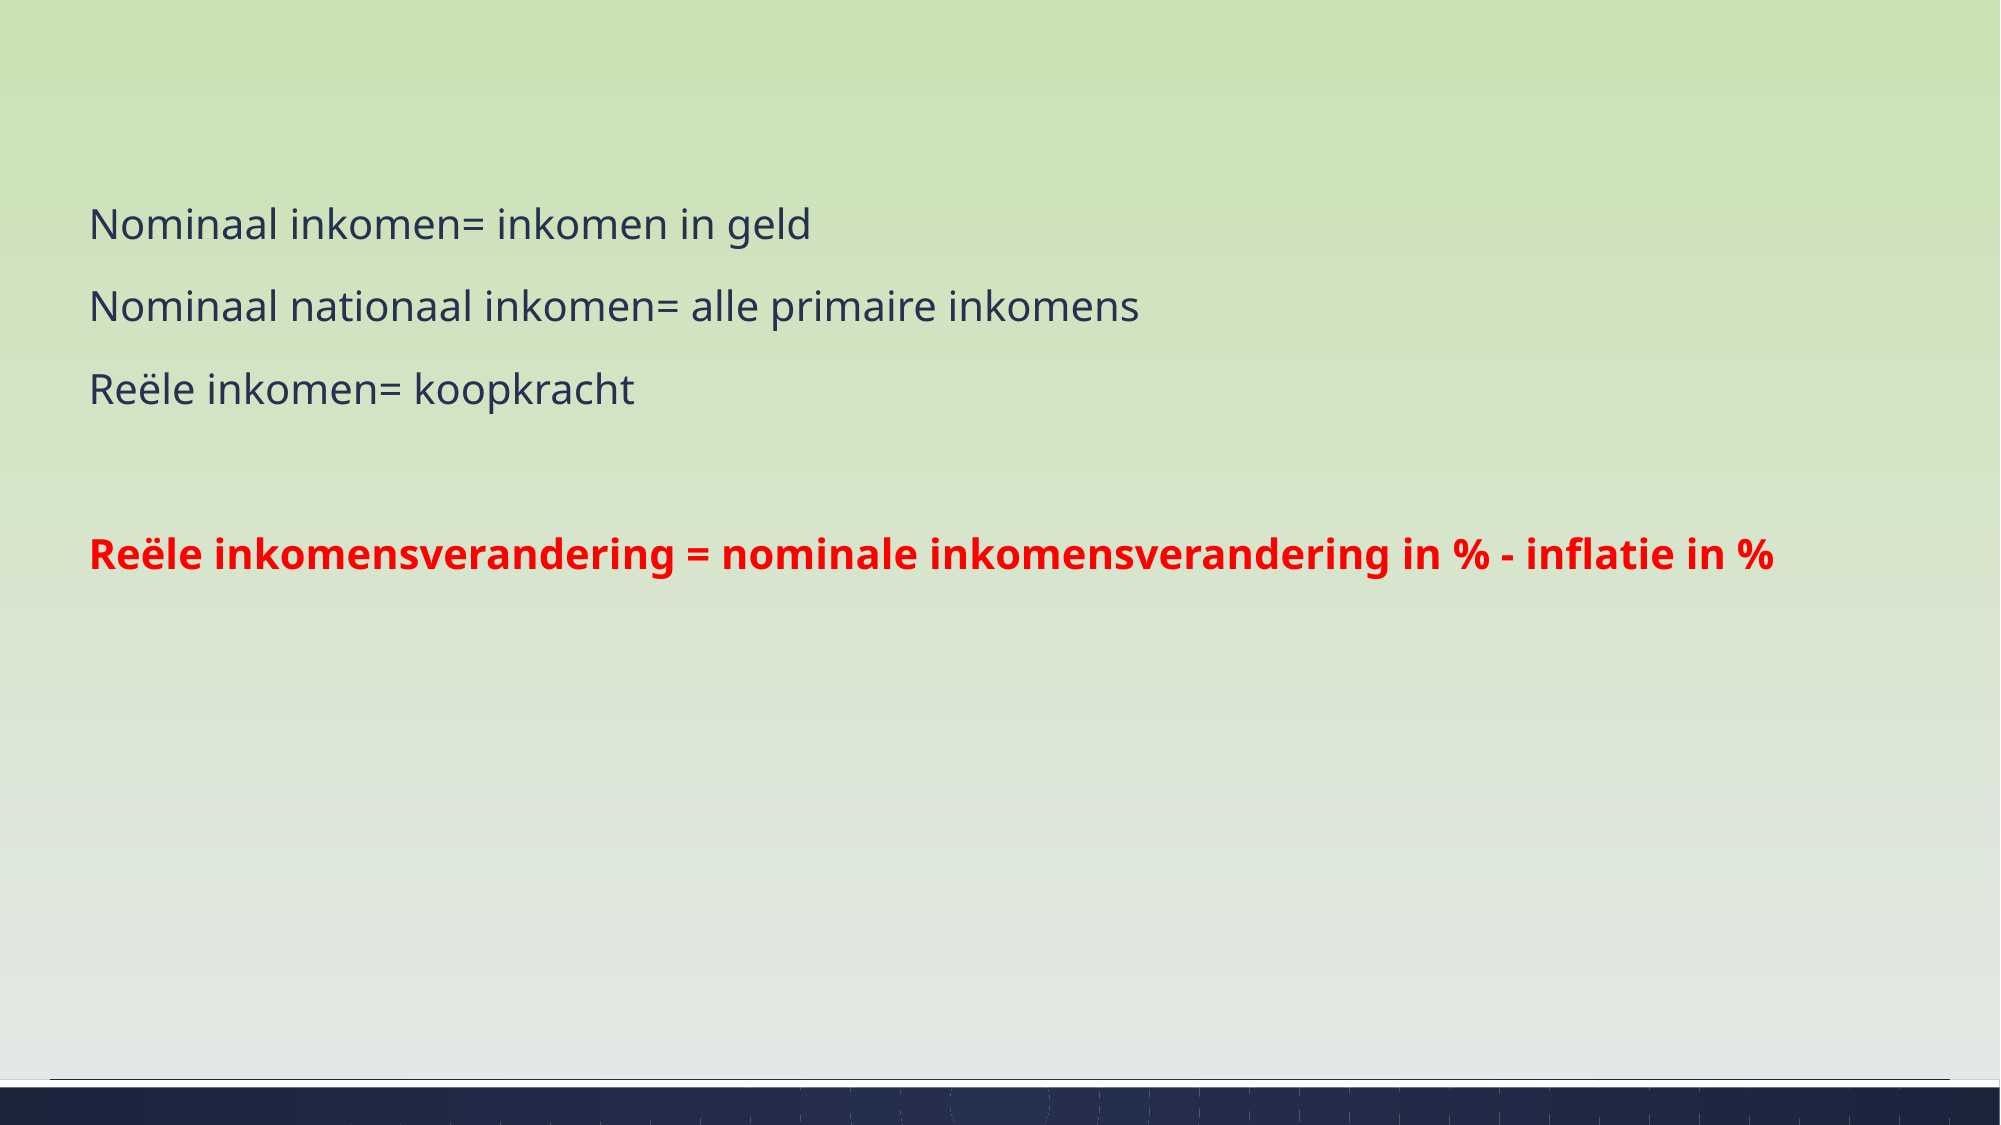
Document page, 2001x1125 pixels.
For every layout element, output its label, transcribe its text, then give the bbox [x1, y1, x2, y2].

list Nominaal inkomen= inkomen in geld Nominaal nationaal inkomen= alle primaire inkomens Reële inkomen= koopkracht Reële inkomensverandering = nominale inkomensverandering in % - inflatie in % [66, 25, 1918, 990]
